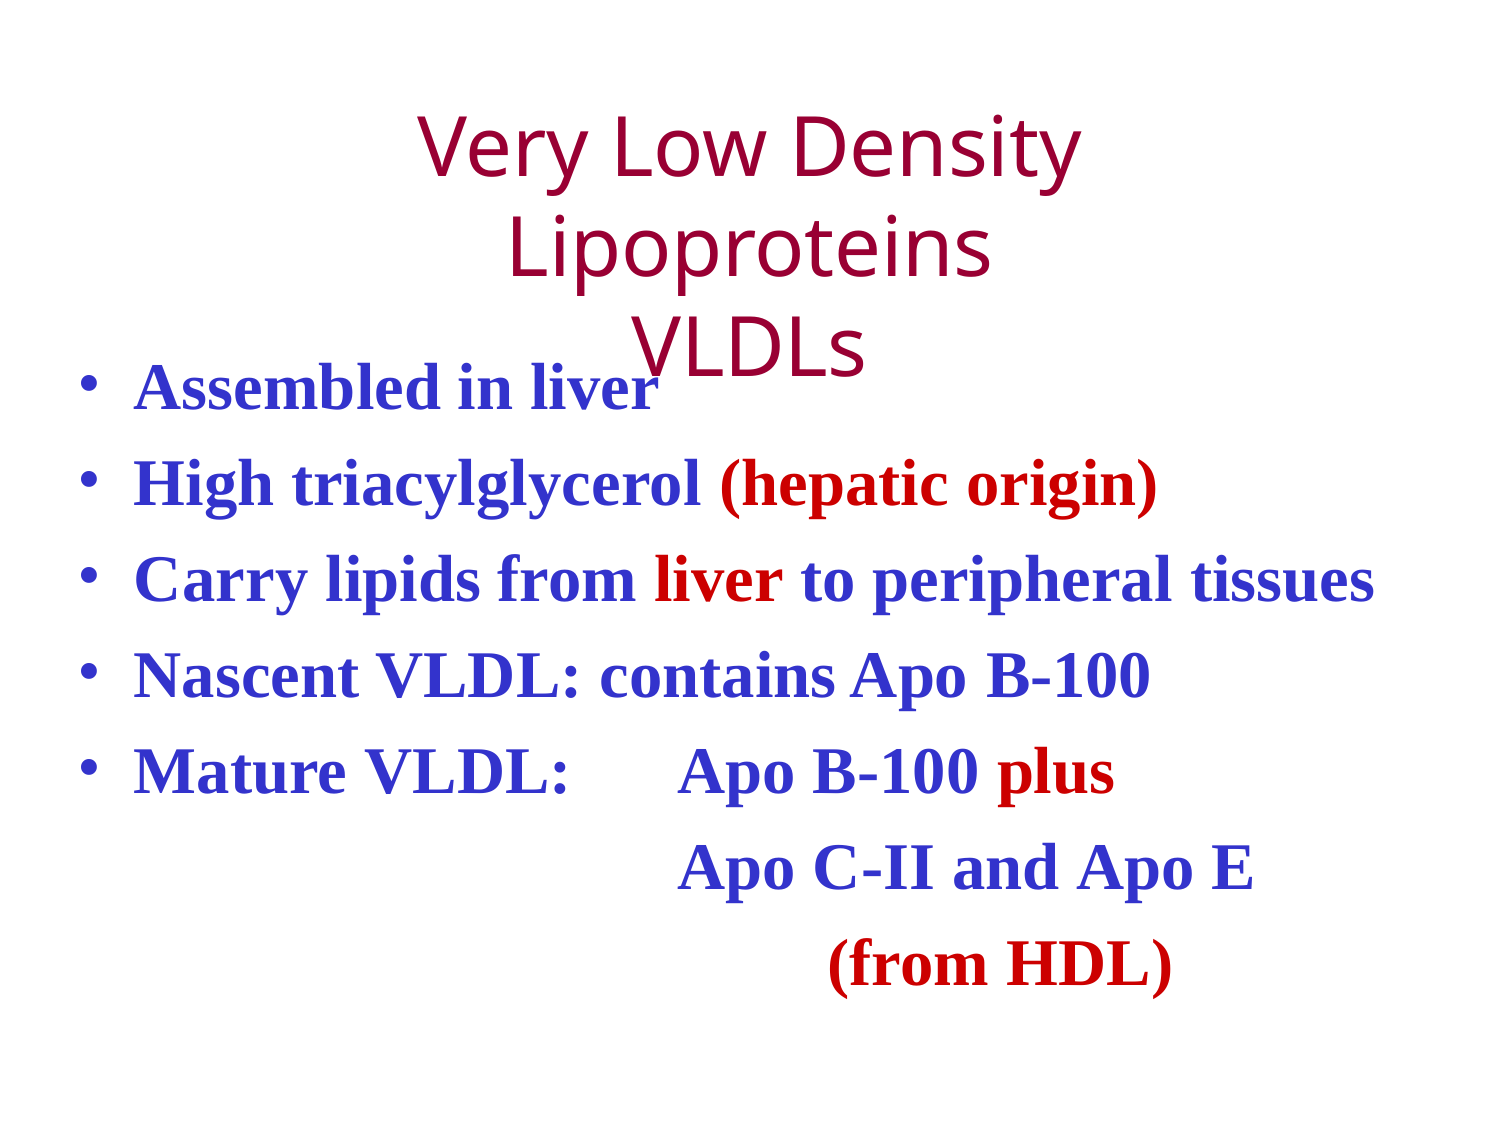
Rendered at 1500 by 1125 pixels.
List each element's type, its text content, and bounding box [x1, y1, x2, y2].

text_box Assembled in liver High triacylglycerol (hepatic origin) Carry lipids from liver to peripheral tissues Nascent VLDL: contains Apo B-100 [75, 342, 1377, 711]
text_box Apo B-100 plus Apo C-II and Apo E (from HDL) [675, 726, 1258, 999]
text_box Mature VLDL: [75, 726, 576, 807]
title Very Low Density Lipoproteins VLDLs [240, 93, 1259, 342]
